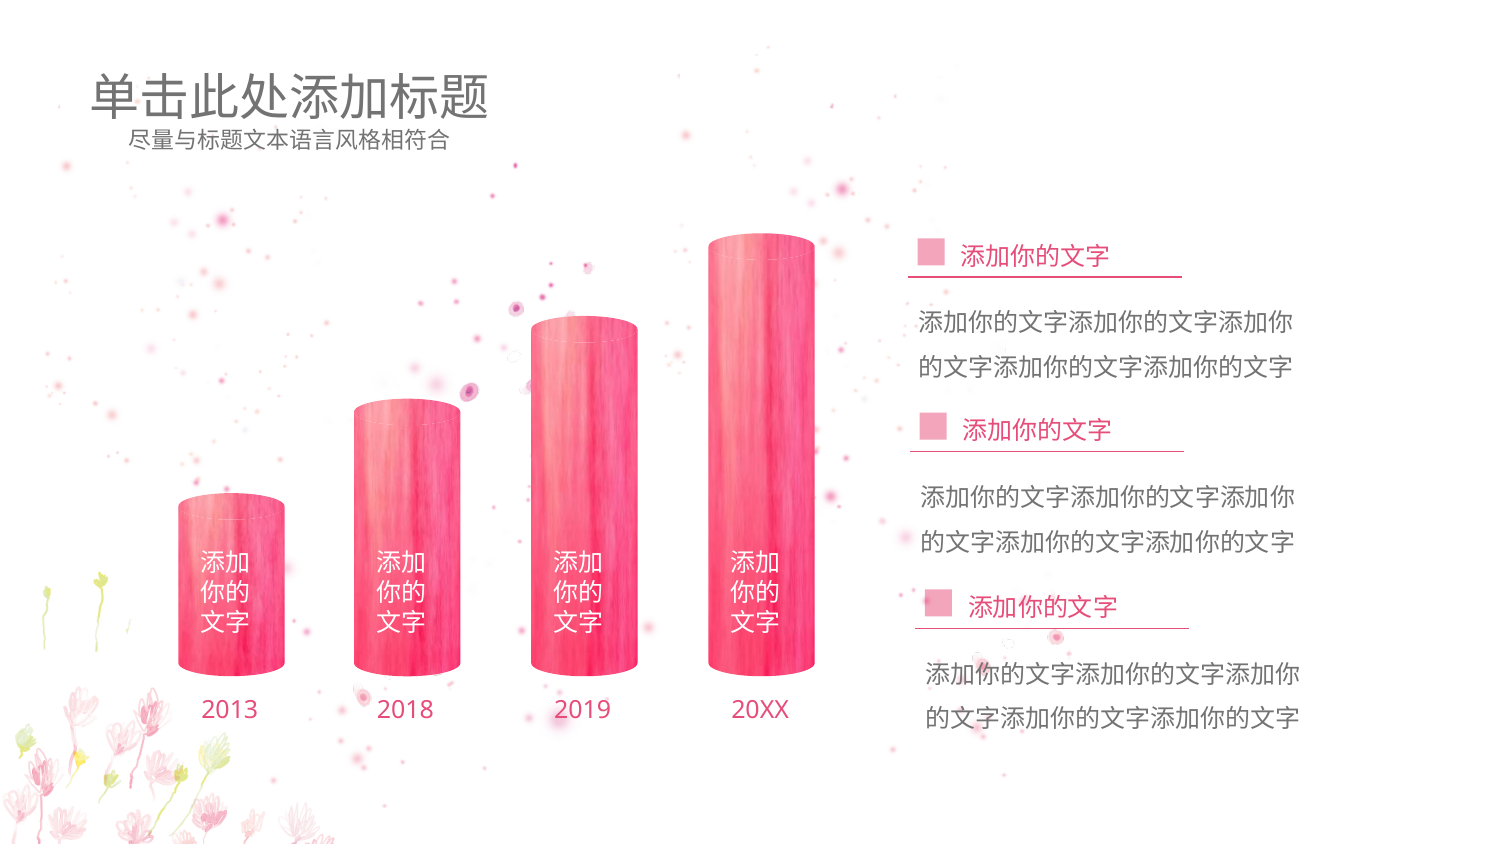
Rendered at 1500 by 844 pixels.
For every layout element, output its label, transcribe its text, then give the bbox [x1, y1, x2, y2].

text_box 添加你的文字 [186, 539, 277, 644]
text_box 2018 [362, 680, 453, 732]
text_box [916, 236, 946, 267]
text_box 添加你的文字添加你的文字添加你的文字添加你的文字添加你的文字 [903, 284, 1329, 390]
text_box 添加你的文字 [946, 232, 1126, 276]
text_box [176, 491, 287, 679]
text_box [918, 411, 948, 442]
text_box 添加你的文字 [538, 539, 630, 644]
text_box [706, 231, 817, 679]
text_box 添加你的文字添加你的文字添加你的文字添加你的文字添加你的文字 [905, 458, 1329, 564]
text_box 添加你的文字 [716, 539, 807, 644]
text_box [529, 313, 640, 679]
text_box 添加你的文字 [953, 583, 1134, 627]
text_box 单击此处添加标题 尽量与标题文本语言风格相符合 [41, 58, 538, 161]
picture [0, 0, 1423, 844]
text_box [923, 587, 953, 619]
text_box 添加你的文字 [948, 407, 1128, 450]
text_box 2019 [539, 680, 630, 732]
text_box 添加你的文字 [361, 539, 453, 644]
text_box 20XX [716, 680, 815, 732]
text_box 添加你的文字添加你的文字添加你的文字添加你的文字添加你的文字 [910, 635, 1329, 741]
text_box 2013 [186, 680, 277, 732]
text_box [351, 396, 463, 679]
